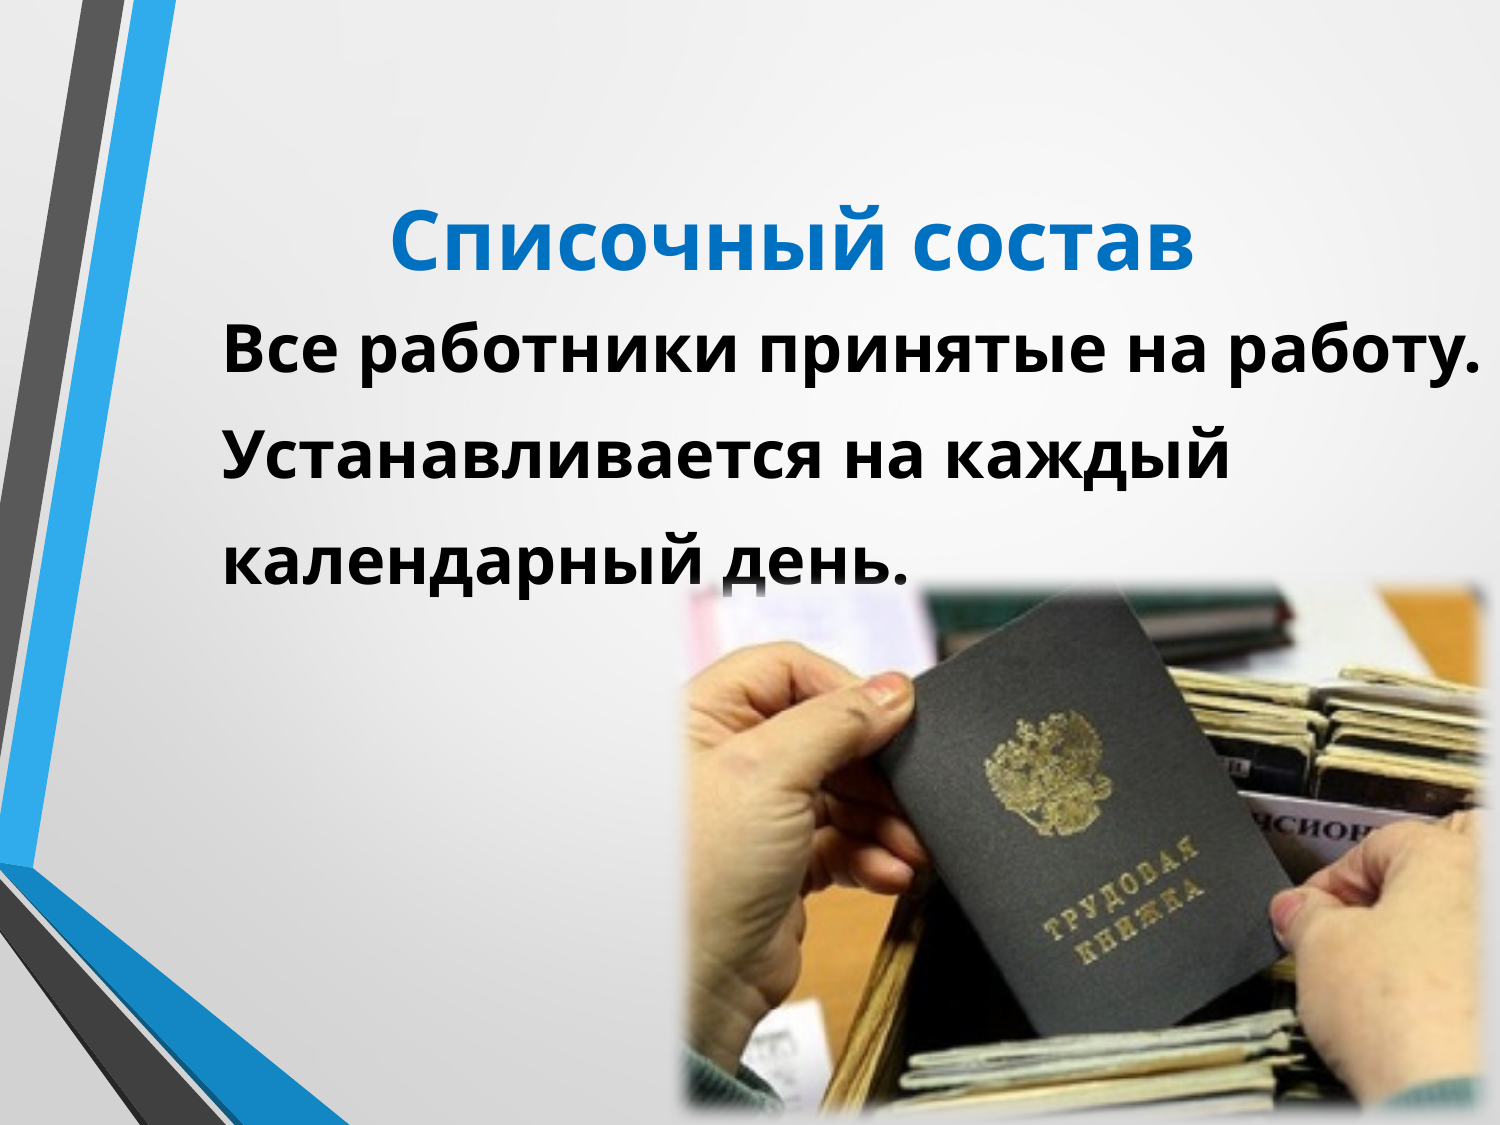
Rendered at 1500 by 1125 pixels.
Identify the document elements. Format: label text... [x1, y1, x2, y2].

list Все работники принятые на работу. Устанавливается на каждый календарный день. [206, 80, 1500, 823]
title Списочный состав [161, 75, 1425, 400]
picture [667, 572, 1497, 1125]
